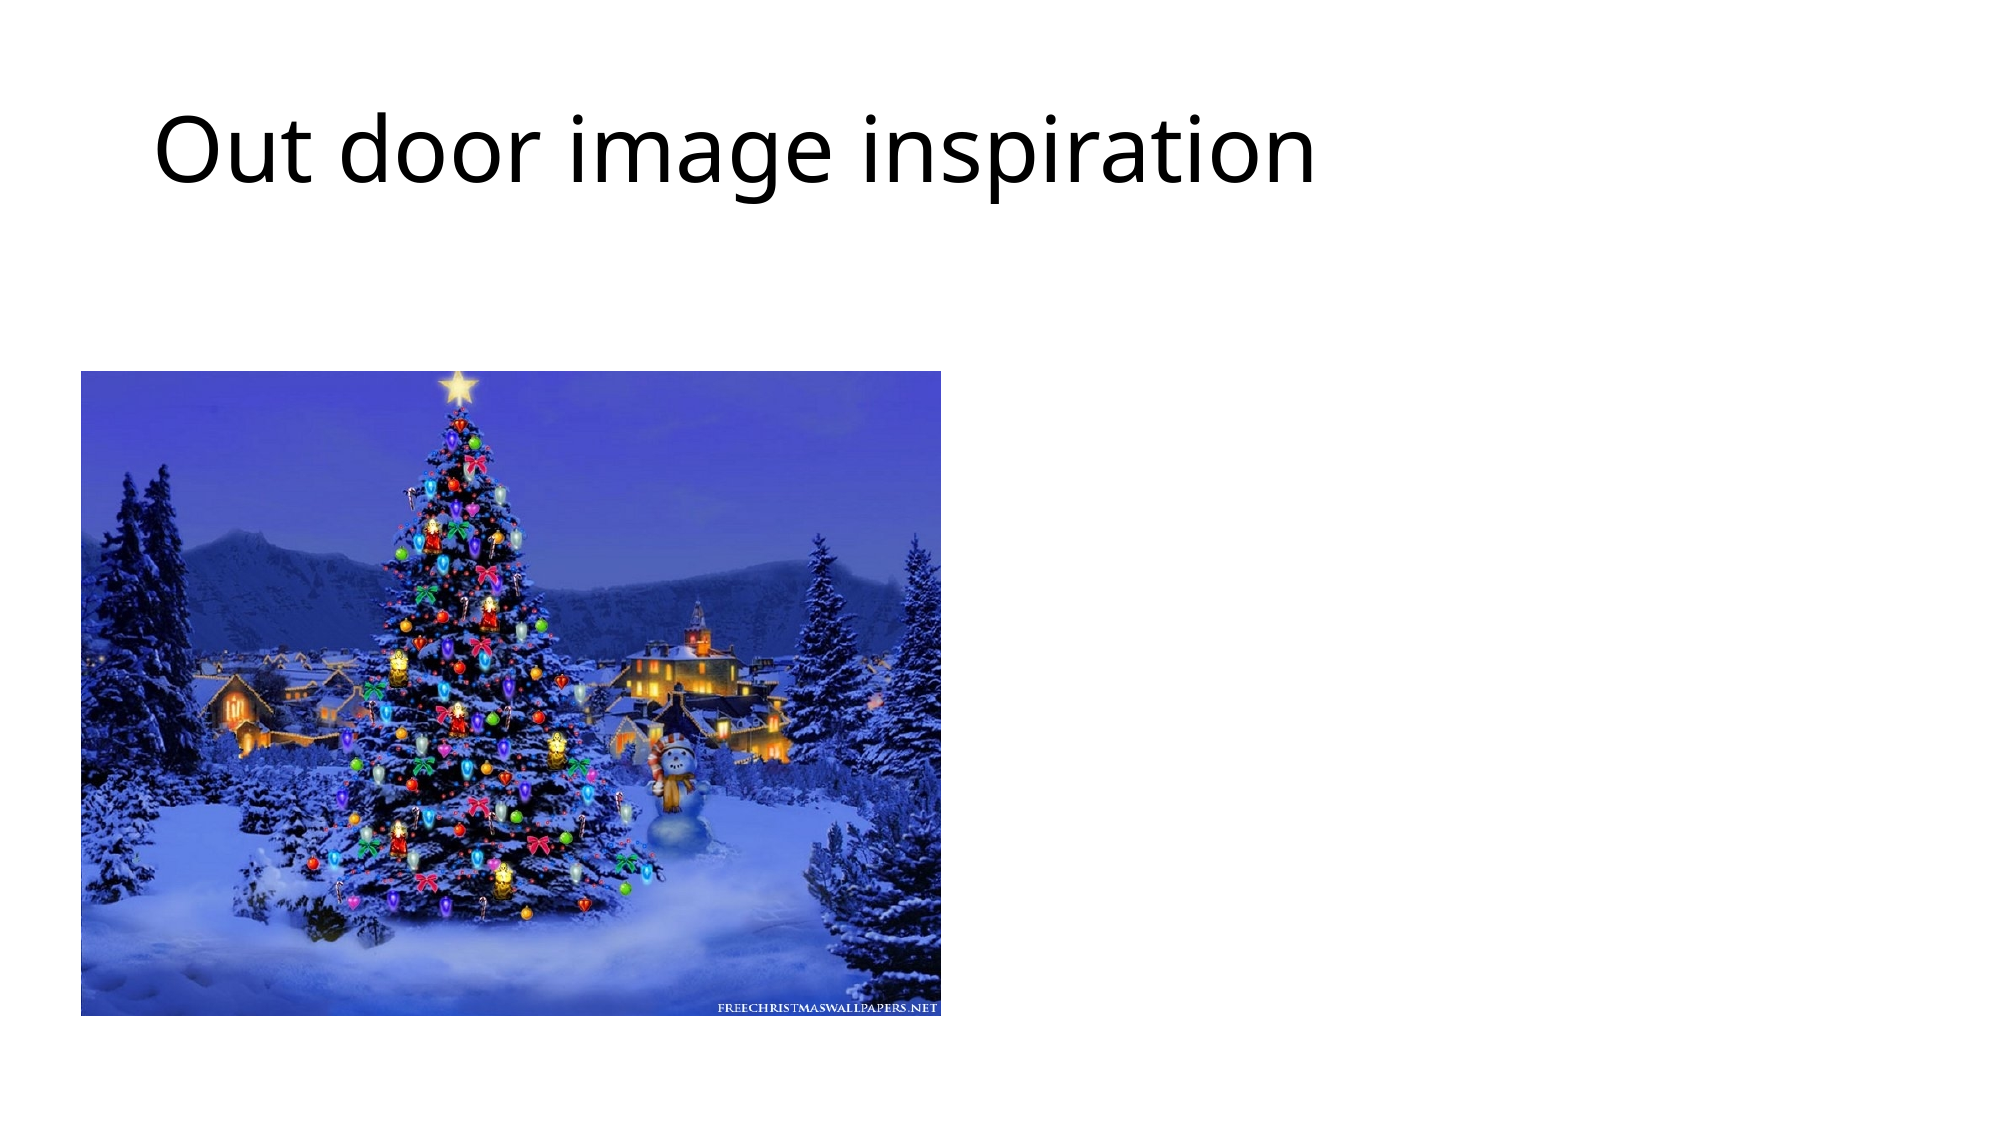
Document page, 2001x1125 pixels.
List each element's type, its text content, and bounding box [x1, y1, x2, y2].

picture [81, 371, 941, 1016]
title Out door image inspiration [137, 59, 1863, 357]
